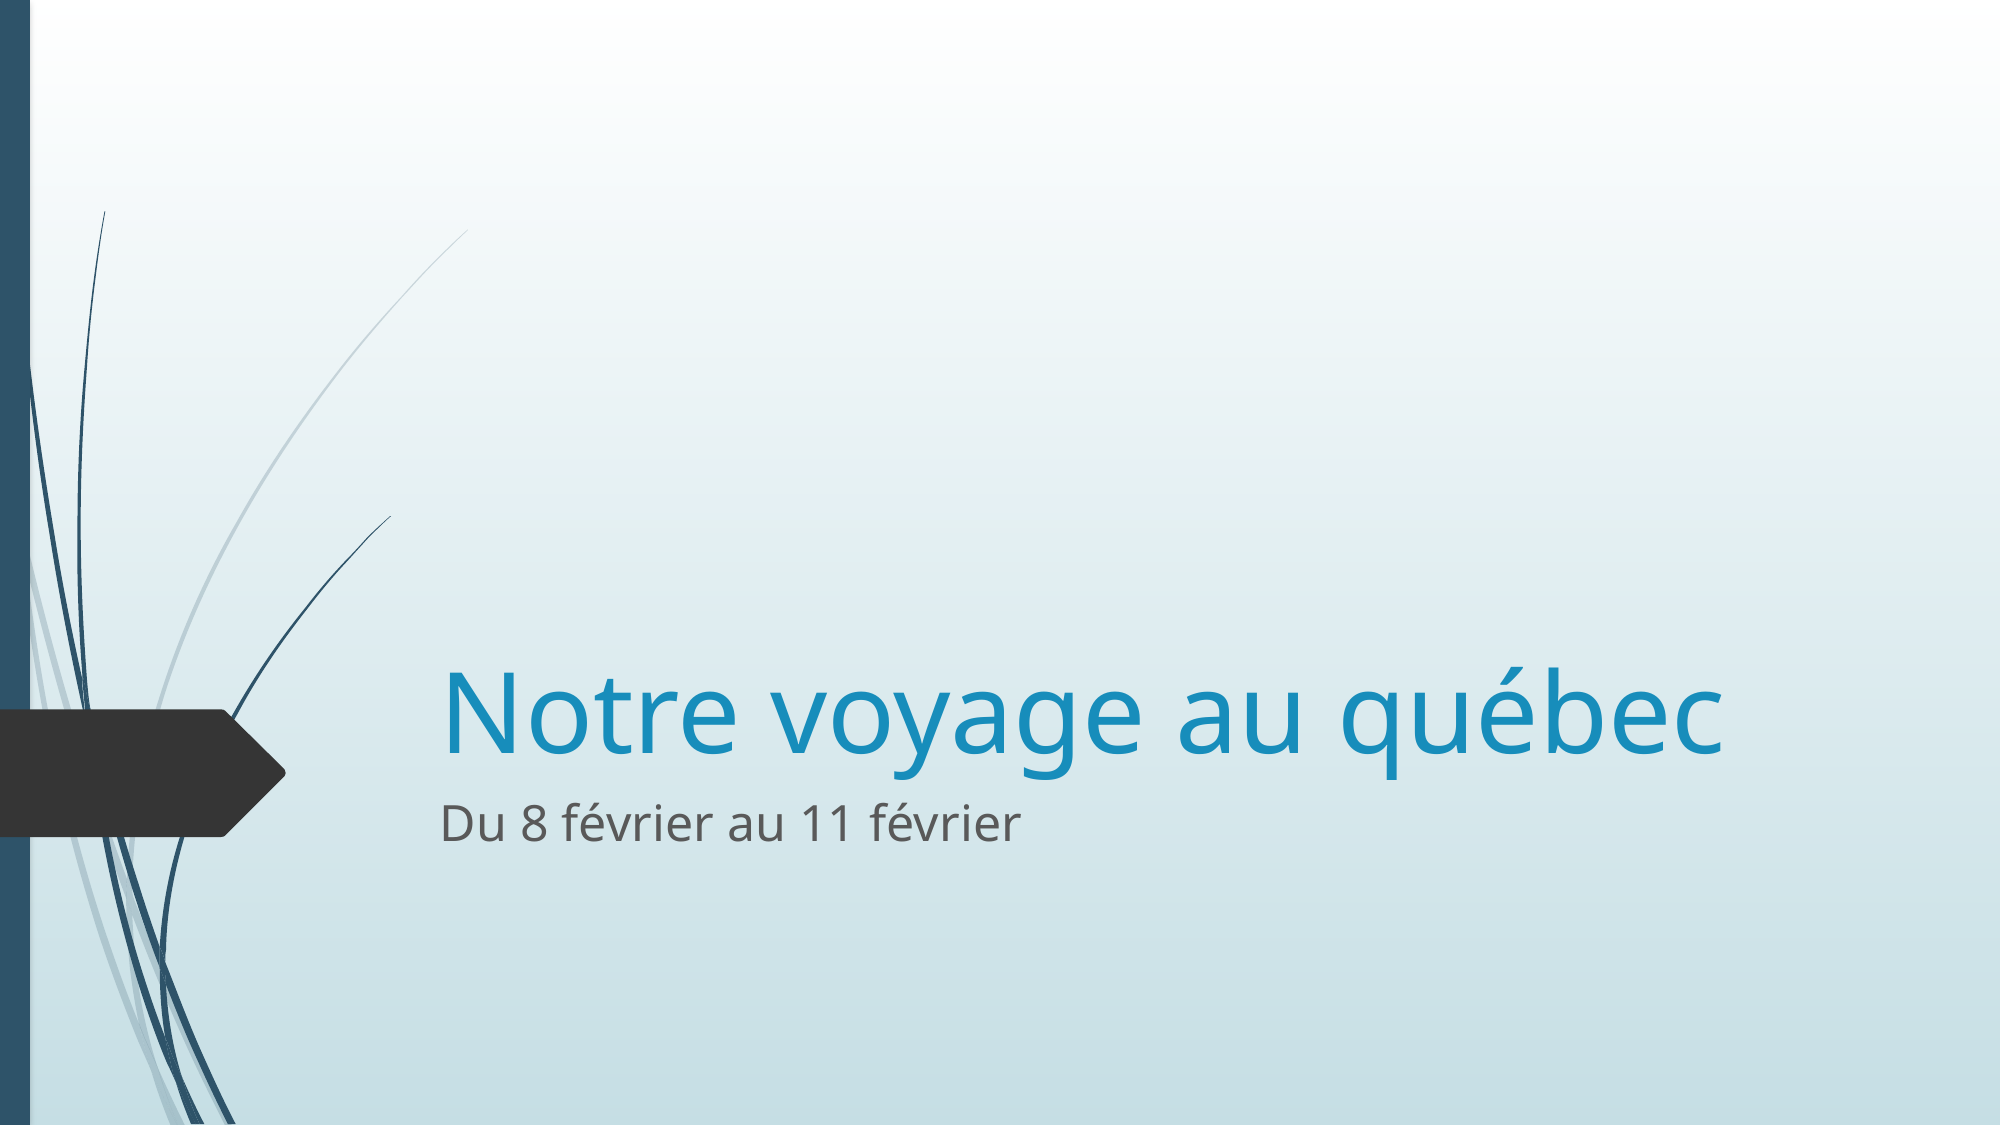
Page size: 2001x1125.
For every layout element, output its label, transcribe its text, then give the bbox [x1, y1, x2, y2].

title Notre voyage au québec [424, 412, 1888, 783]
subtitle Du 8 février au 11 février [424, 783, 1888, 1036]
